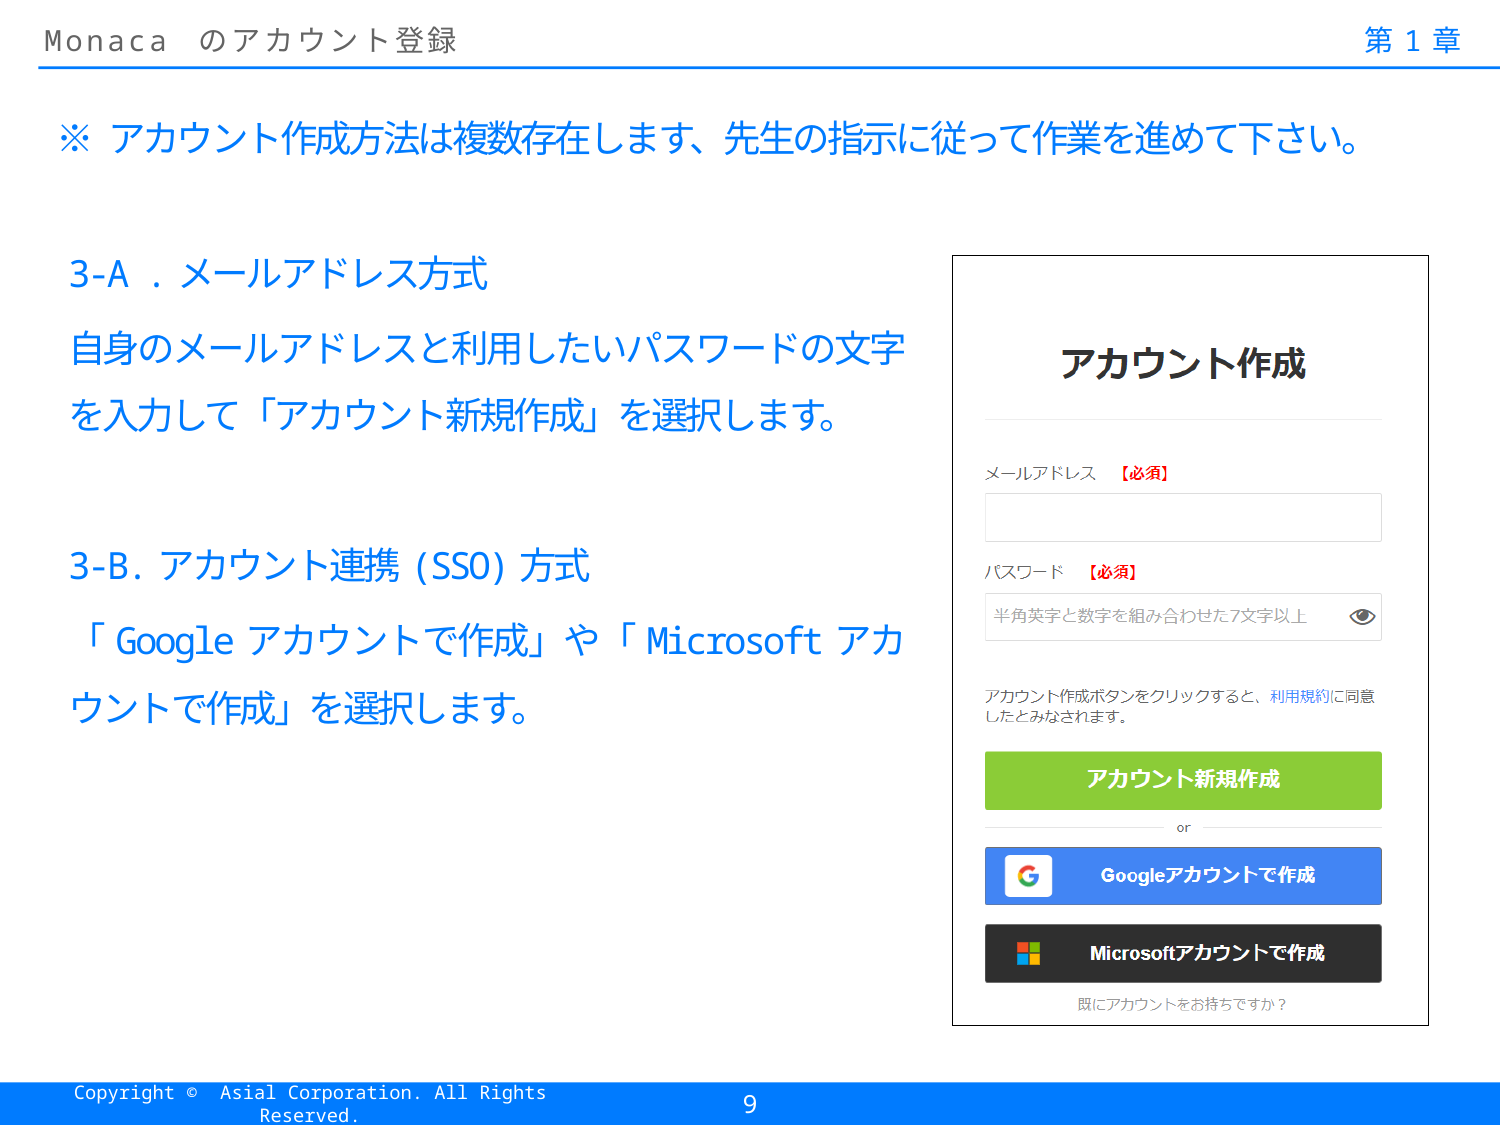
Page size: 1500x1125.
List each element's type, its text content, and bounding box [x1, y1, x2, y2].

list ※ アカウント作成方法は複数存在します、先生の指示に従って作業を進めて下さい。 [41, 84, 1459, 870]
picture [952, 255, 1429, 1026]
list 第1章 [702, 7, 1477, 72]
slide_number 9 [581, 1075, 919, 1125]
text_box 3-A .メールアドレス方式 自身のメールアドレスと利用したいパスワードの文字を入力して「アカウント新規作成」を選択します。 3-B.アカウント連携(SSO)方式 「Googleアカウントで作成」や「Microsoftアカウントで作成」を選択します。 [53, 219, 919, 1059]
title Monaca のアカウント登録 [29, 7, 702, 72]
